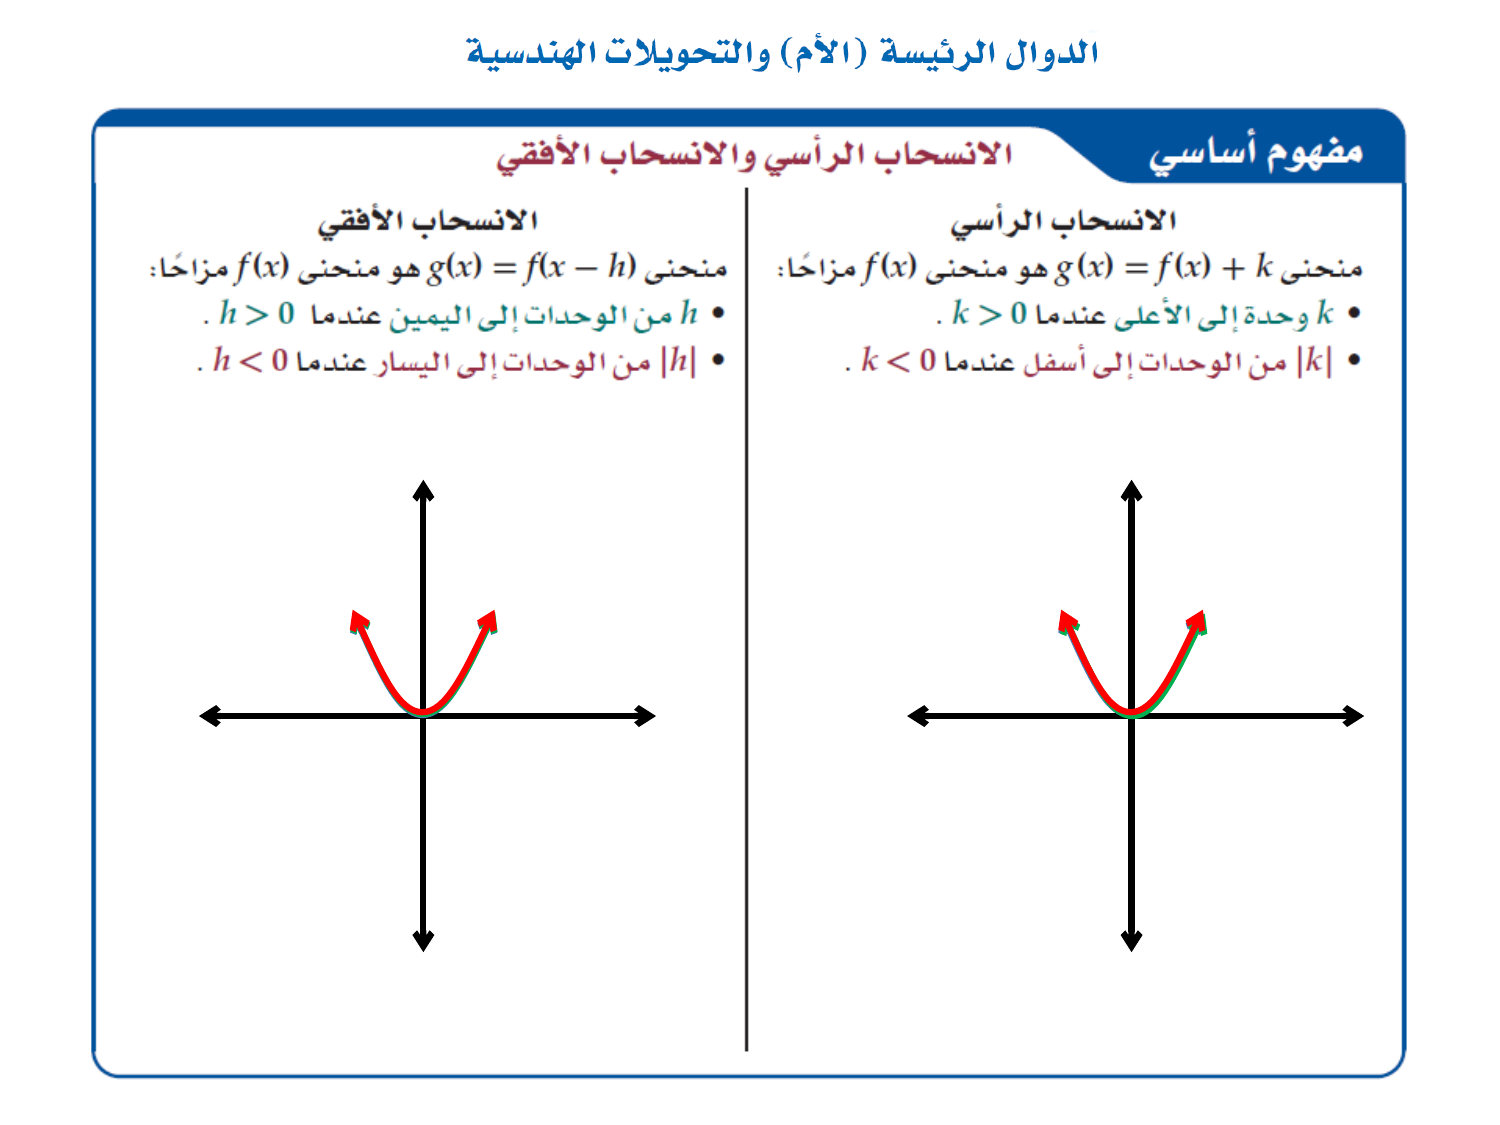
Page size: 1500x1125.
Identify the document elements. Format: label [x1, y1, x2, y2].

text_box [906, 479, 1365, 953]
picture [466, 30, 1099, 73]
text_box [198, 479, 657, 953]
text_box [90, 105, 1410, 1083]
